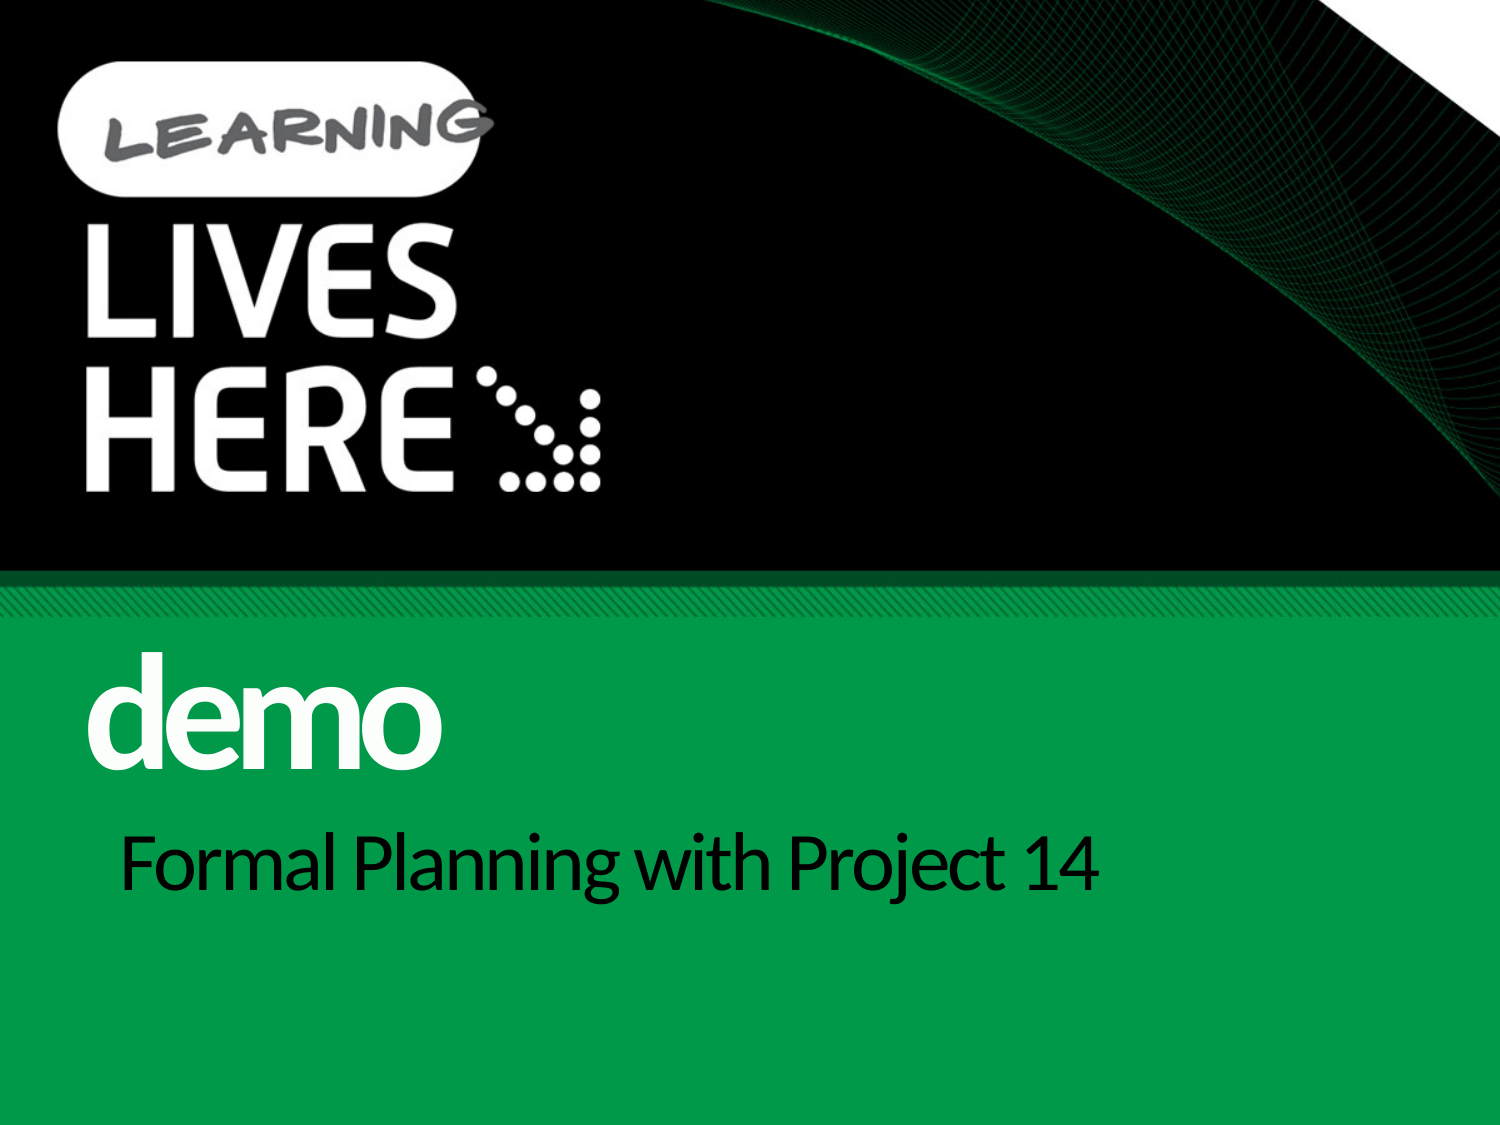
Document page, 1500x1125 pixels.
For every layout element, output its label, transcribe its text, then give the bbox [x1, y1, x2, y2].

title Formal Planning with Project 14 [119, 818, 1375, 943]
picture [0, 0, 1500, 1125]
list demo [83, 625, 1344, 800]
